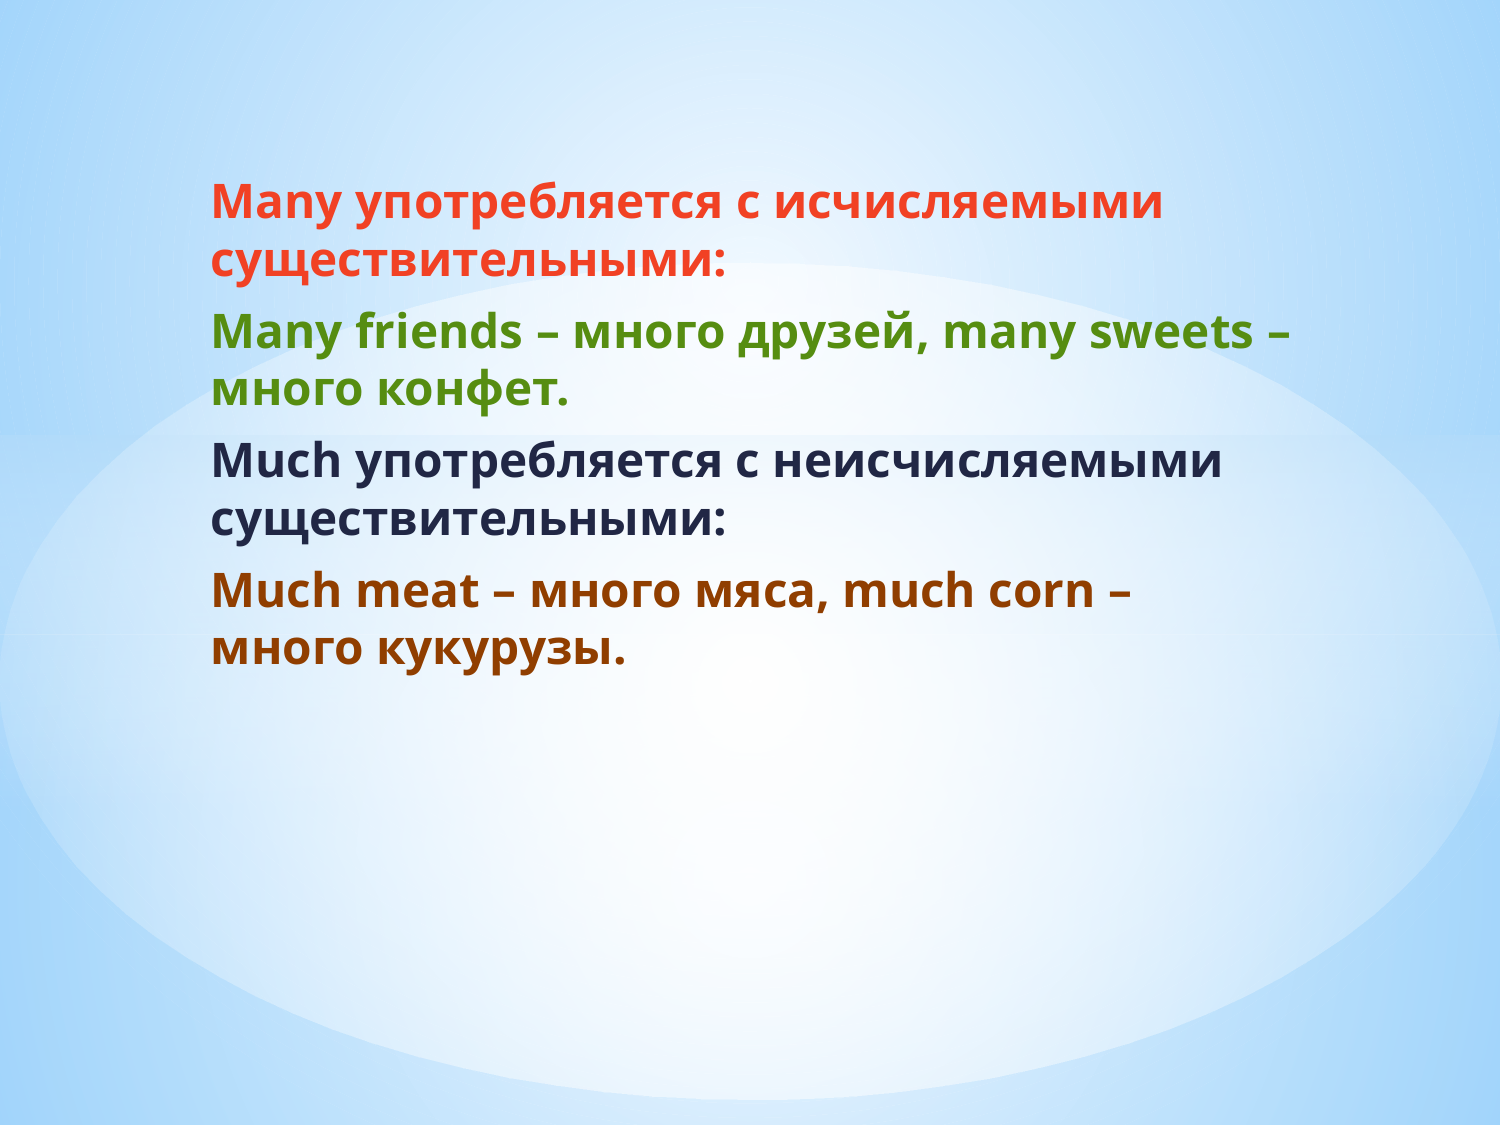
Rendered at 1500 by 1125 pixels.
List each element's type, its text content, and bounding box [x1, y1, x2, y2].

subtitle Many употребляется с исчисляемыми существительными: Many friends – много друзей, many sweets – много конфет. Much употребляется с неисчисляемыми существительными: Much meat – много мяса, much corn – много кукурузы. [192, 89, 1316, 974]
